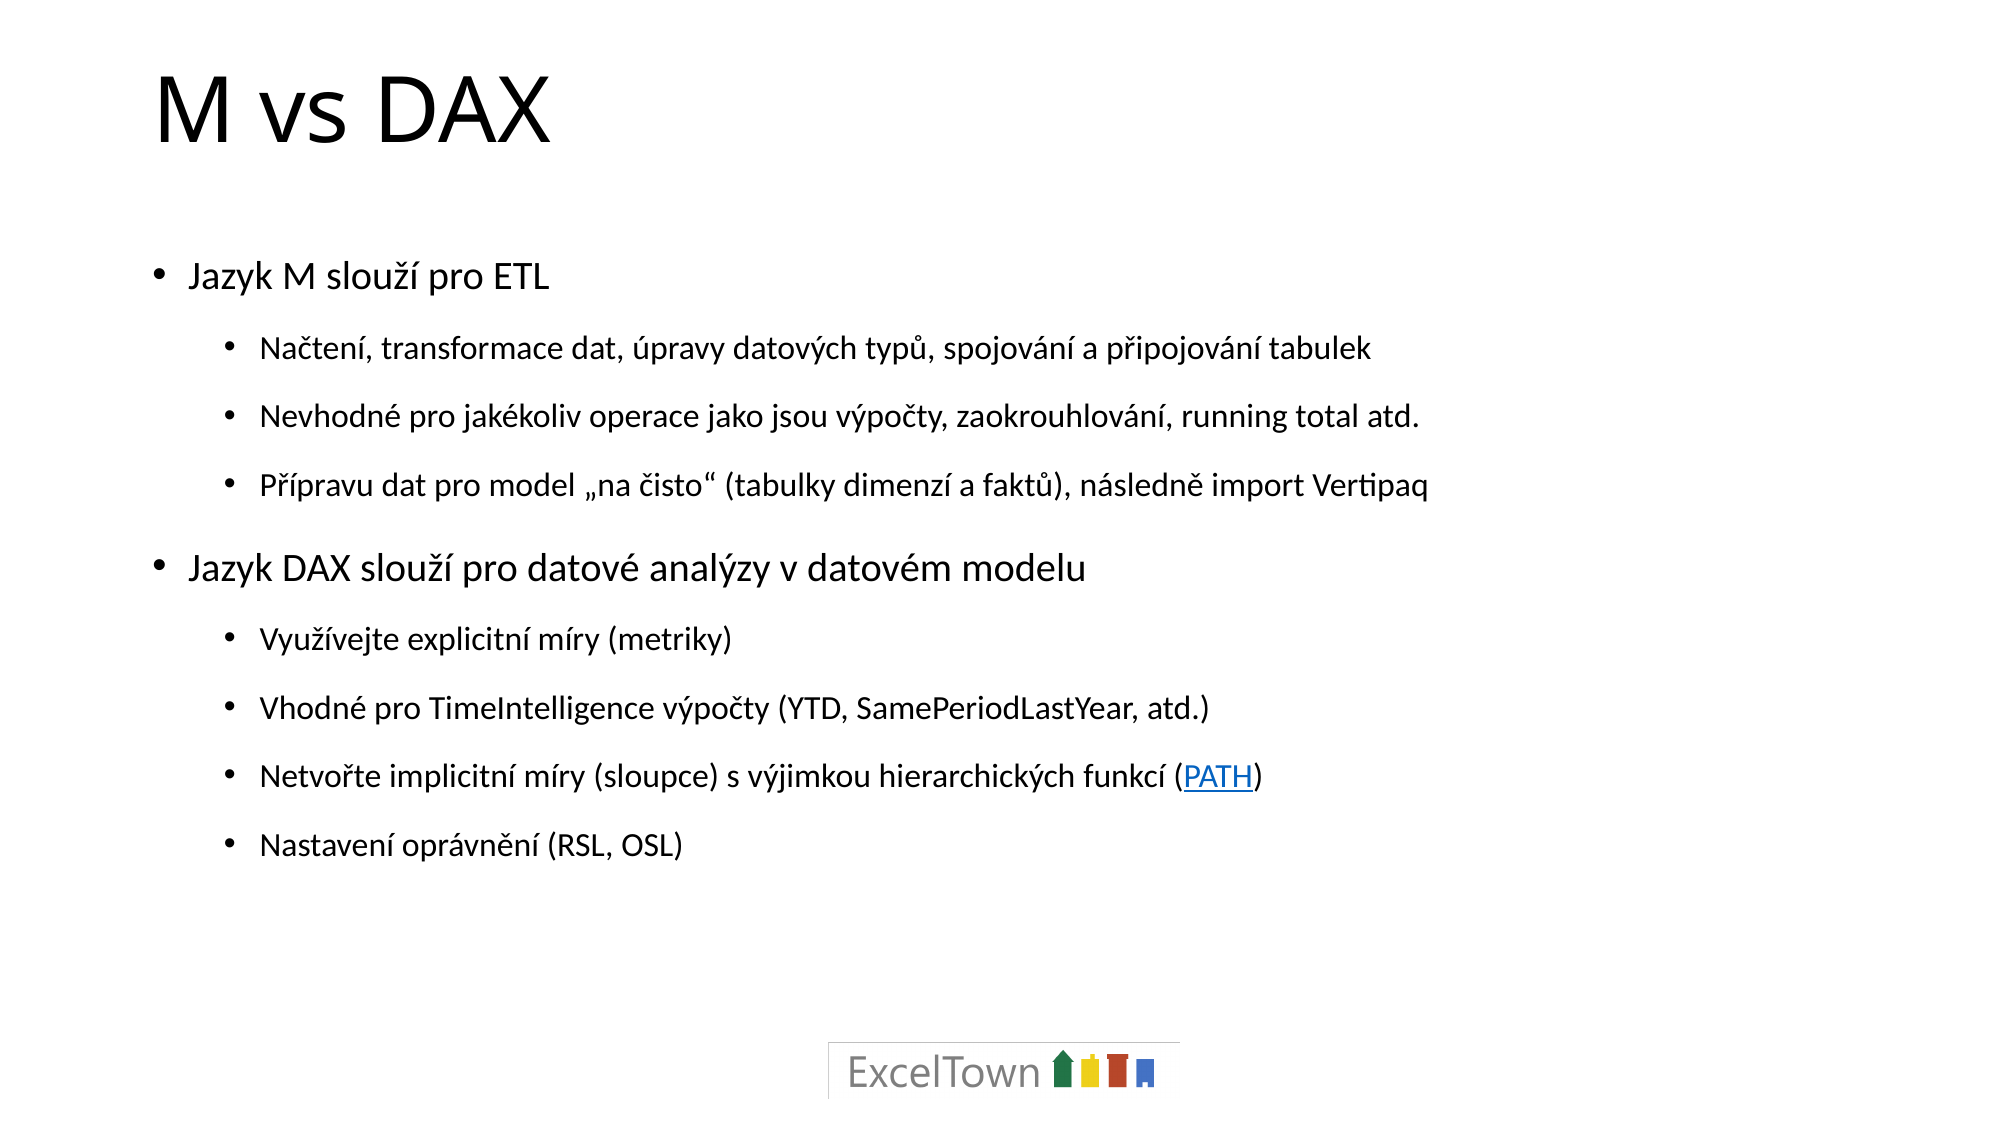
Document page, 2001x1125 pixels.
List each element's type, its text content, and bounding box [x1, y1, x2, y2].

title M vs DAX [137, 27, 1863, 199]
list Jazyk M slouží pro ETL Načtení, transformace dat, úpravy datových typů, spojování a připojování tabulek Nevhodné pro jakékoliv operace jako jsou výpočty, zaokrouhlování, running total atd. Přípravu dat pro model „na čisto“ (tabulky dimenzí a faktů), následně import Vertipaq Jazyk DAX slouží pro datové analýzy v datovém modelu Využívejte explicitní míry (metriky) Vhodné pro TimeIntelligence výpočty (YTD, SamePeriodLastYear, atd.) Netvořte implicitní míry (sloupce) s výjimkou hierarchických funkcí (PATH) Nastavení oprávnění (RSL, OSL) [137, 234, 1863, 1014]
picture [701, 1031, 1213, 1123]
